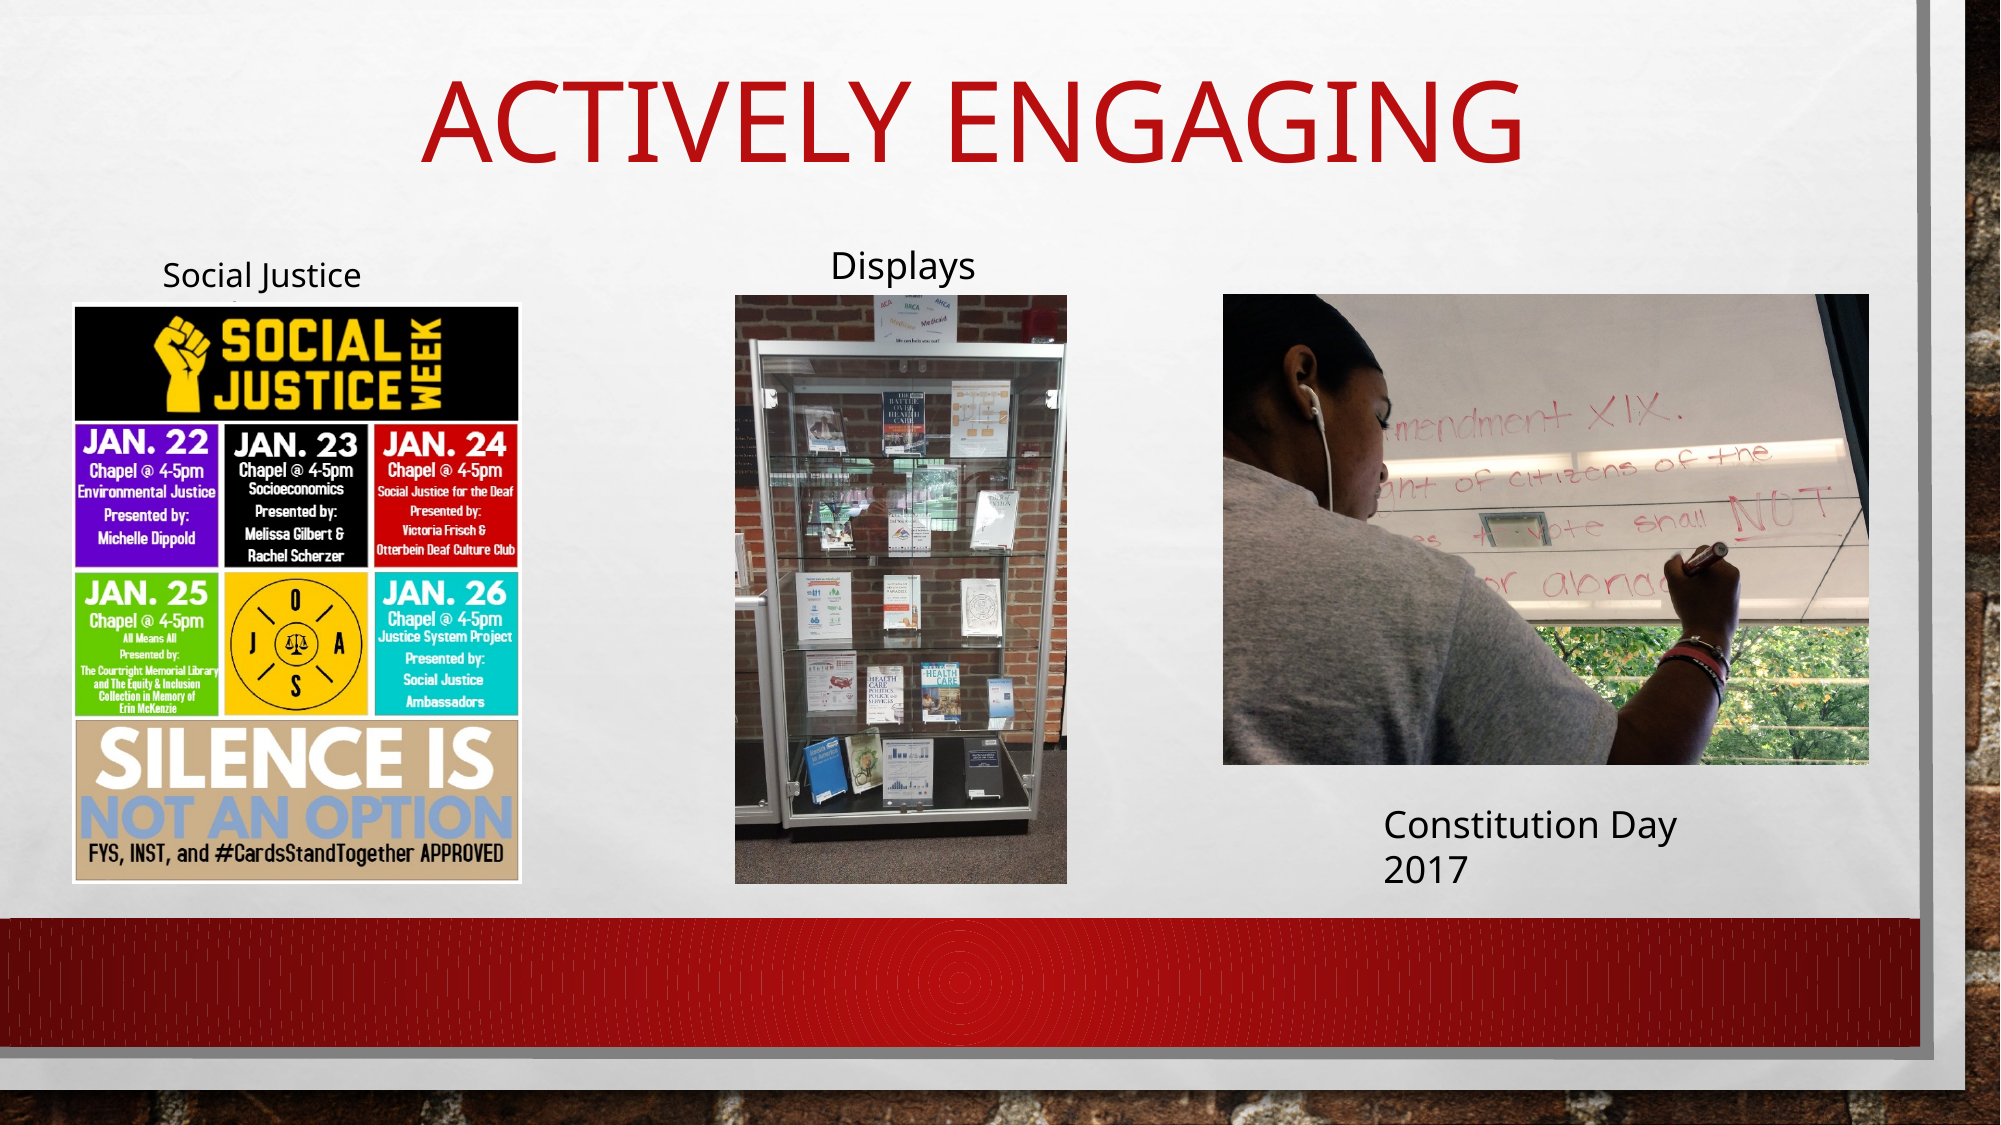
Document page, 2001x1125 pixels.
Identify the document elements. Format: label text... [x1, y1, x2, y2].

picture [0, 0, 2000, 1125]
picture [72, 302, 522, 885]
title Actively Engaging [112, 16, 1838, 235]
text_box Constitution Day 2017 [1368, 793, 1752, 898]
text_box Displays [815, 234, 1089, 295]
text_box Social Justice Week! [147, 246, 479, 302]
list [1223, 294, 1869, 765]
picture [735, 295, 1067, 885]
